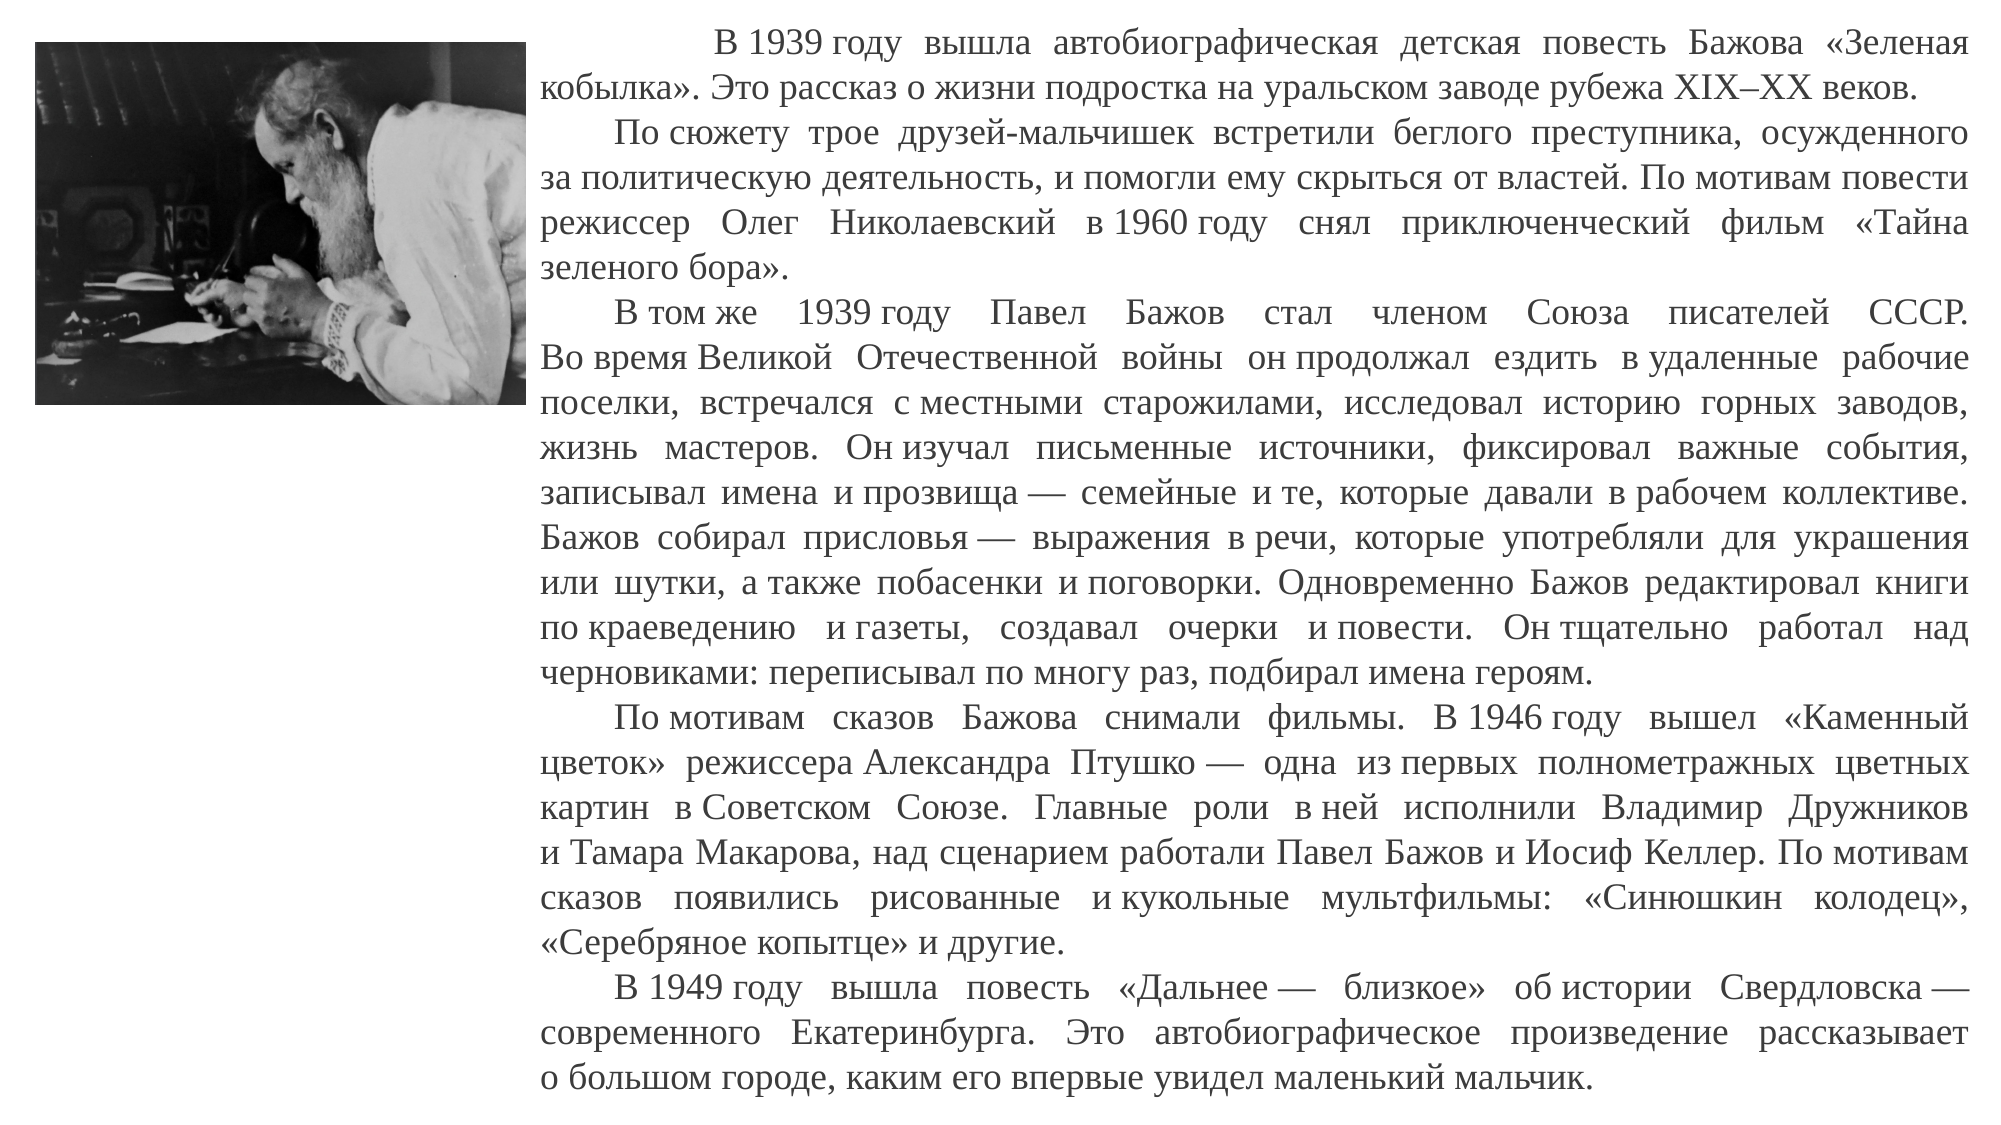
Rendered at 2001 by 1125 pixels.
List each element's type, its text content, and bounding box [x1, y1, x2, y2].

text_box В 1939 году вышла автобиографическая детская повесть Бажова «Зеленая кобылка». Это рассказ о жизни подростка на уральском заводе рубежа XIX–XX веков. По сюжету трое друзей-мальчишек встретили беглого преступника, осужденного за политическую деятельность, и помогли ему скрыться от властей. По мотивам повести режиссер Олег Николаевский в 1960 году снял приключенческий фильм «Тайна зеленого бора». В том же 1939 году Павел Бажов стал членом Союза писателей СССР. Во время Великой Отечественной войны​ он продолжал ездить в удаленные рабочие поселки, встречался с местными старожилами, исследовал историю горных заводов, жизнь мастеров. Он изучал письменные источники, фиксировал важные события, записывал имена и прозвища — семейные и те, которые давали в рабочем коллективе. Бажов собирал присловья — выражения в речи, которые употребляли для украшения или шутки, а также побасенки и поговорки. Одновременно Бажов редактировал книги по краеведению и газеты, создавал очерки и повести. Он тщательно работал над черновиками: переписывал по многу раз, подбирал имена героям. По мотивам сказов Бажова снимали фильмы. В 1946 году вышел «Каменный цветок» режиссера Александра Птушко​ — одна из первых полнометражных цветных картин в Советском Союзе. Главные роли в ней исполнили Владимир Дружников и Тамара Макарова​, над сценарием работали Павел Бажов и Иосиф Келлер. По мотивам сказов появились рисованные и кукольные мультфильмы: «Синюшкин колодец», «Серебряное копытце» и другие. В 1949 году вышла повесть «Дальнее — близкое» об истории Свердловска — современного Екатеринбурга. Это автобиографическое произведение рассказывает о большом городе, каким его впервые увидел маленький мальчик. [525, 9, 1986, 1105]
picture [35, 42, 526, 405]
